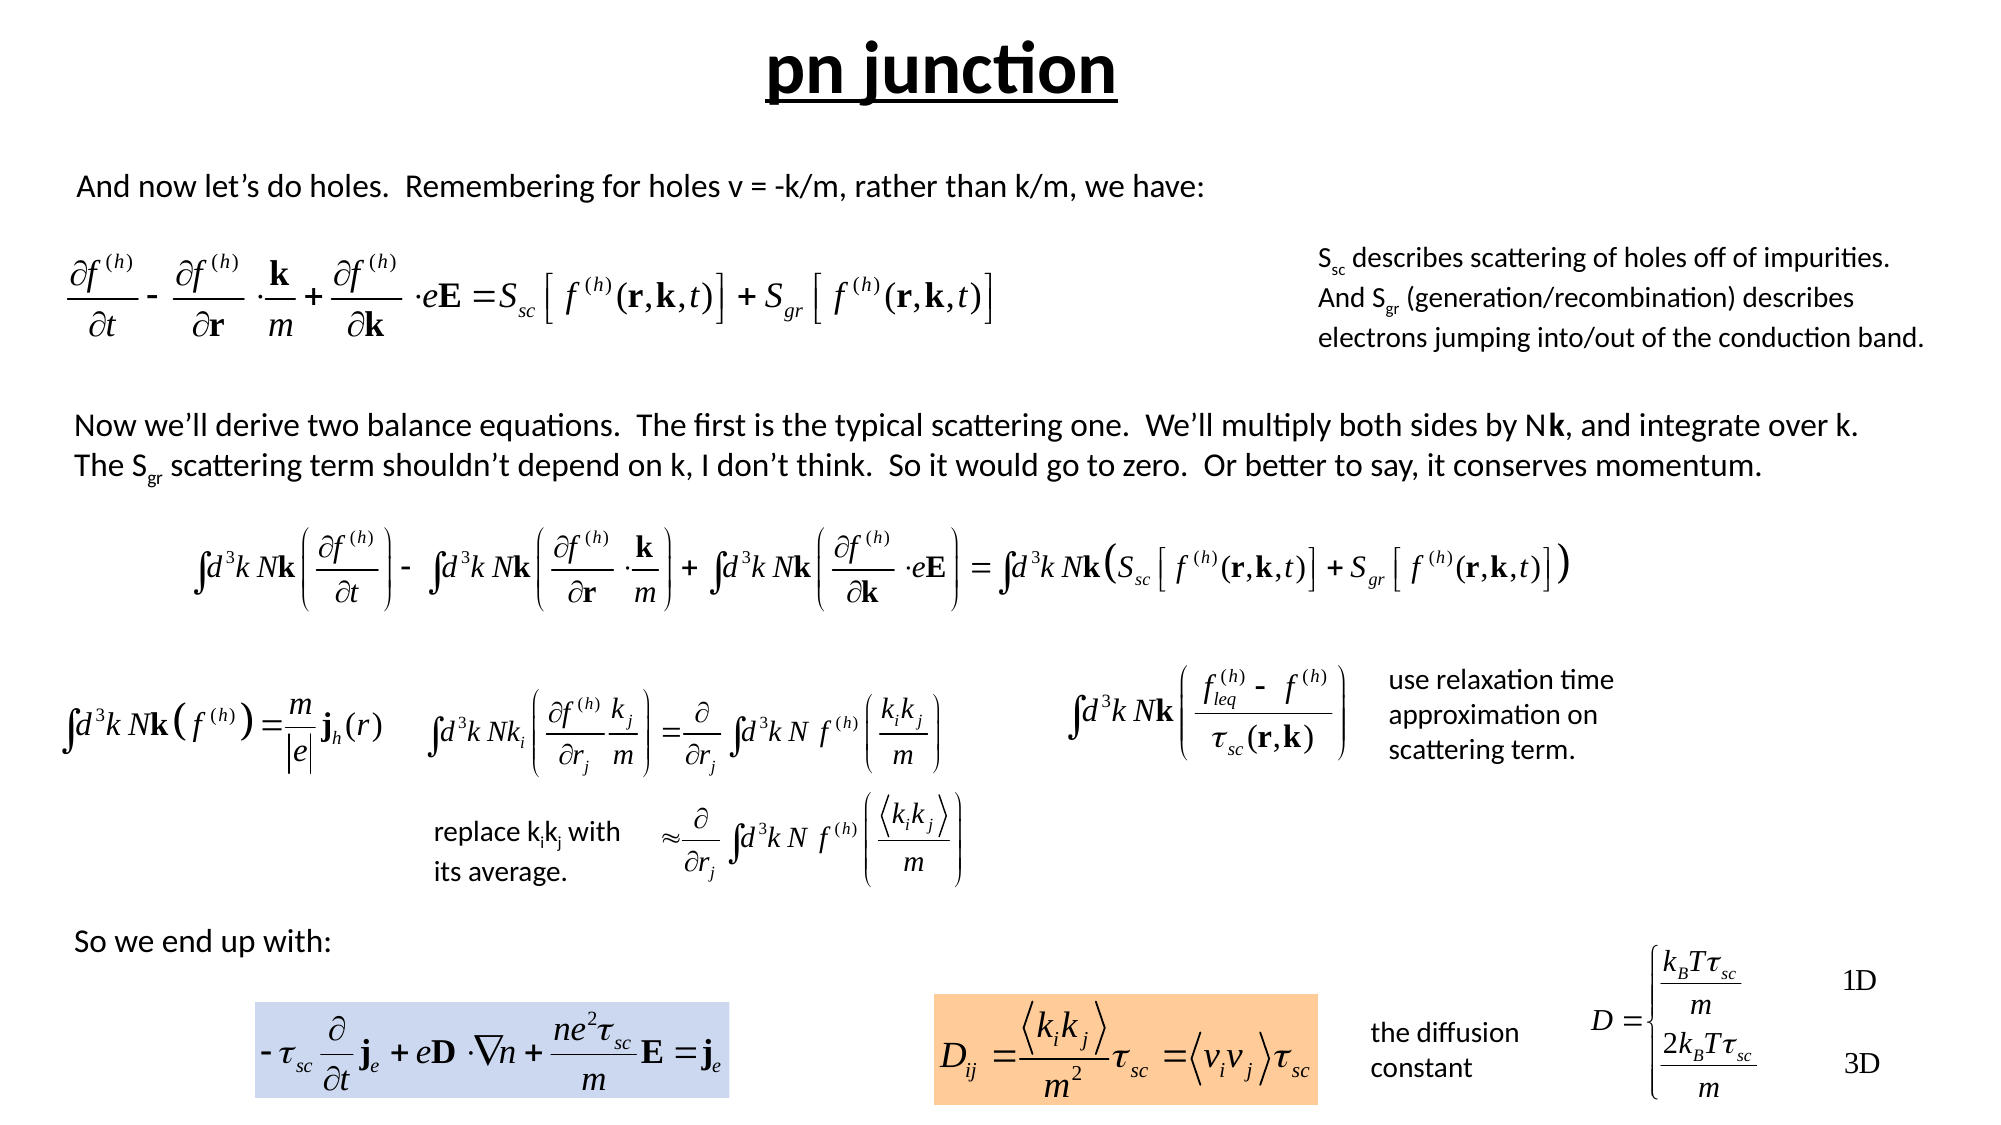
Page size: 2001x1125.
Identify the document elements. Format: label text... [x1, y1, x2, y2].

title pn junction [706, 15, 1178, 118]
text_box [61, 245, 1006, 344]
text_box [1058, 659, 1356, 768]
text_box use relaxation time approximation on scattering term. [1373, 652, 1684, 773]
text_box So we end up with: [59, 912, 361, 967]
text_box the diffusion constant [1355, 1006, 1566, 1092]
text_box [1585, 939, 1887, 1107]
text_box Ssc describes scattering of holes off of impurities. And Sgr (generation/recombination) describes electrons jumping into/out of the conduction band. [1303, 231, 1960, 361]
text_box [933, 993, 1318, 1105]
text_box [184, 520, 1575, 620]
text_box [418, 683, 971, 895]
text_box And now let’s do holes. Remembering for holes v = -k/m, rather than k/m, we have: [61, 157, 1344, 212]
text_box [255, 1002, 730, 1098]
text_box Now we’ll derive two balance equations. The first is the typical scattering one. We’ll multiply both sides by Nk, and integrate over k. The Sgr scattering term shouldn’t depend on k, I don’t think. So it would go to zero. Or better to say, it conserves momentum. [59, 395, 1906, 496]
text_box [51, 683, 389, 780]
